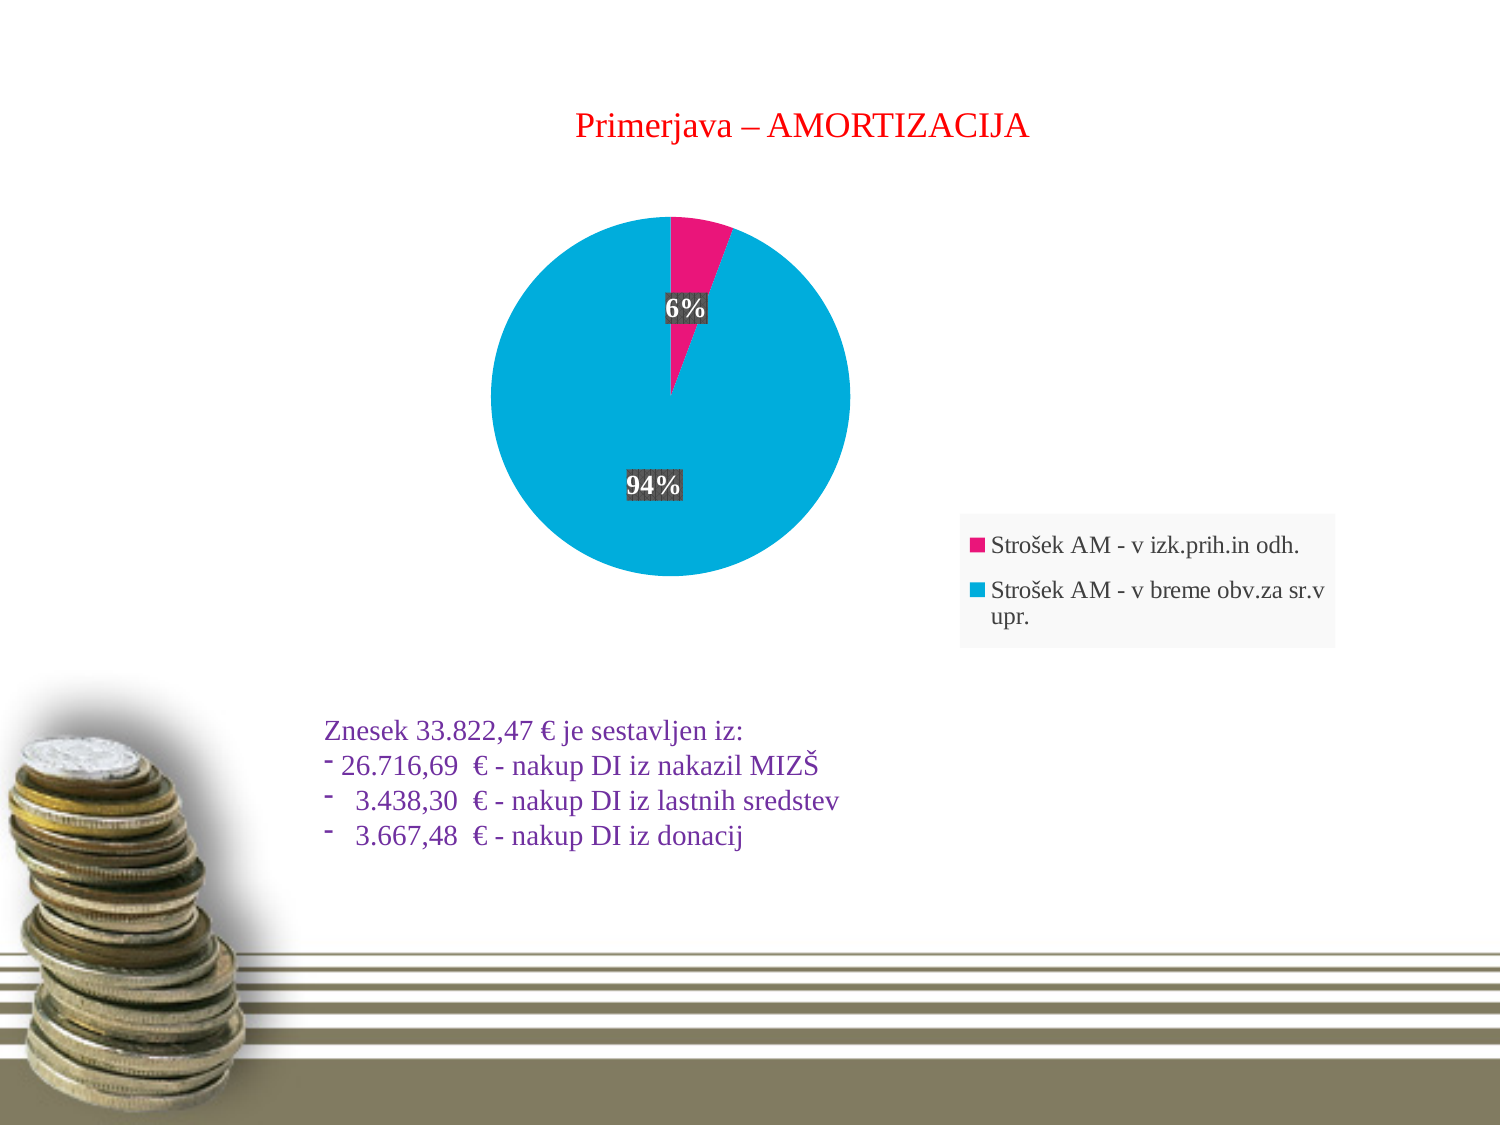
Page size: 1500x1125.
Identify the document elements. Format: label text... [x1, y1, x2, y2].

chart [191, 159, 1388, 840]
picture [0, 0, 1500, 1125]
text_box Znesek 33.822,47 € je sestavljen iz: 26.716,69 € - nakup DI iz nakazil MIZŠ 3.438,30 € - nakup DI iz lastnih sredstev 3.667,48 € - nakup DI iz donacij [309, 704, 1499, 859]
title Primerjava – AMORTIZACIJA [234, 93, 1388, 159]
